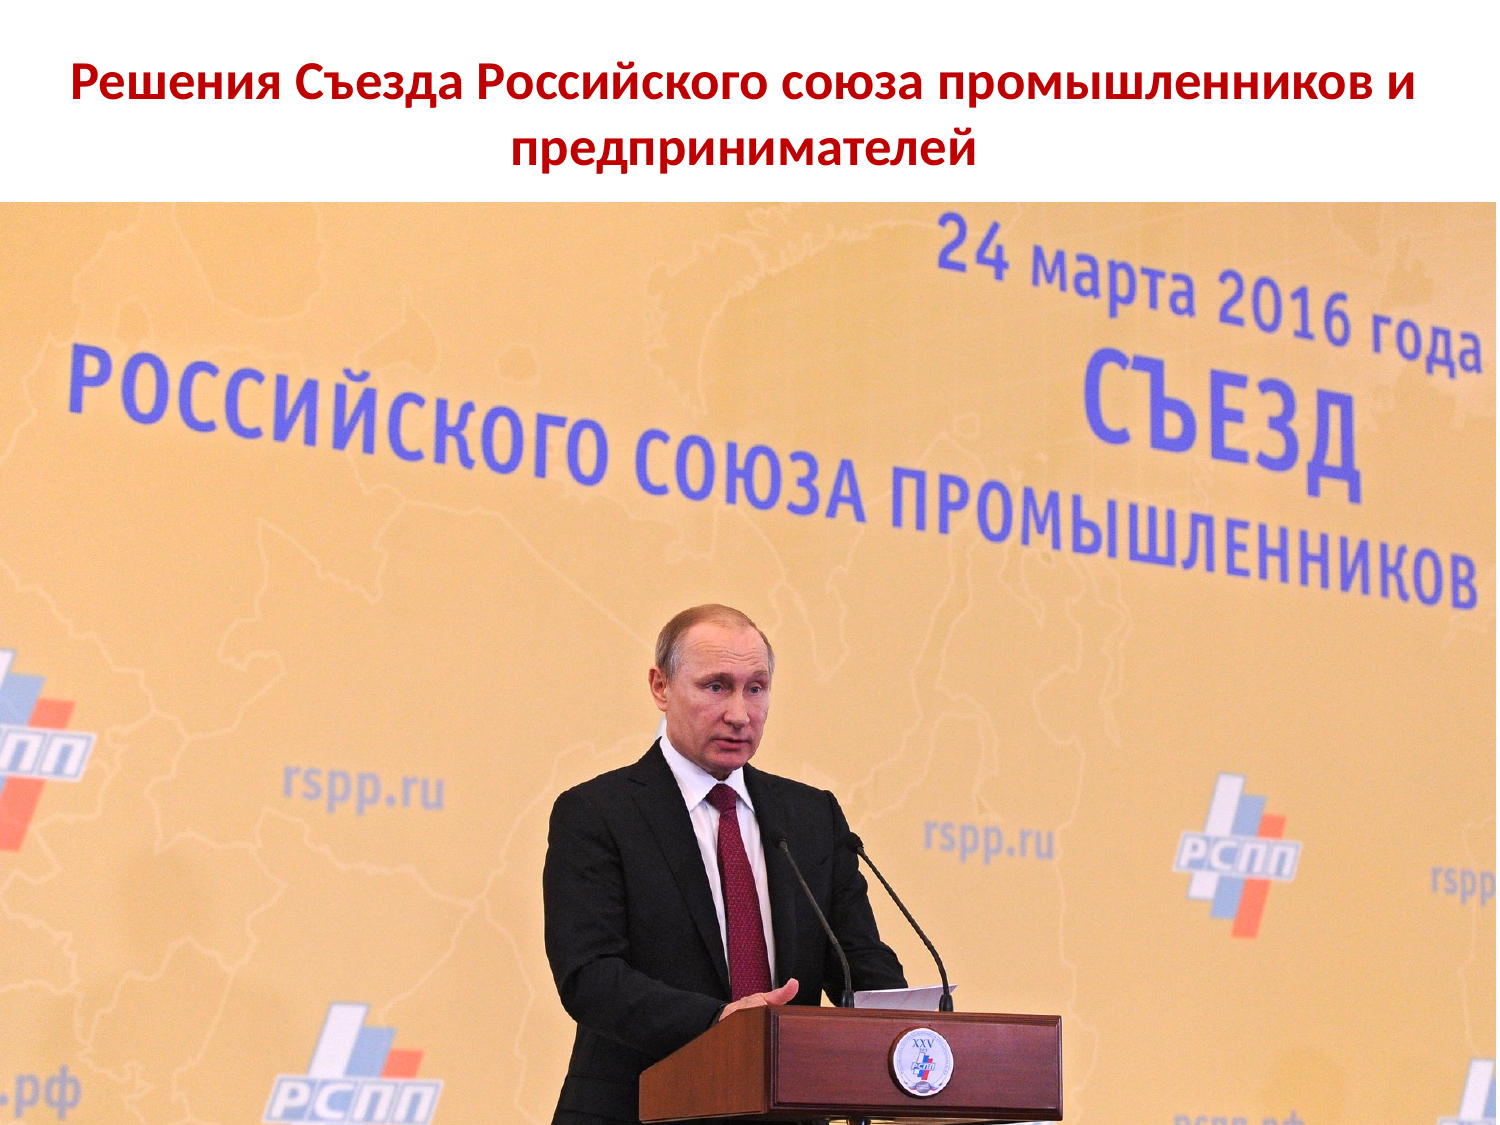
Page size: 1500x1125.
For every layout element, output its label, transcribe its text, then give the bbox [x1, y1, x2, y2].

text_box [65, 66, 1496, 202]
picture [0, 202, 1496, 1125]
text_box Решения Съезда Российского союза промышленников и предпринимателей [41, 37, 1447, 185]
